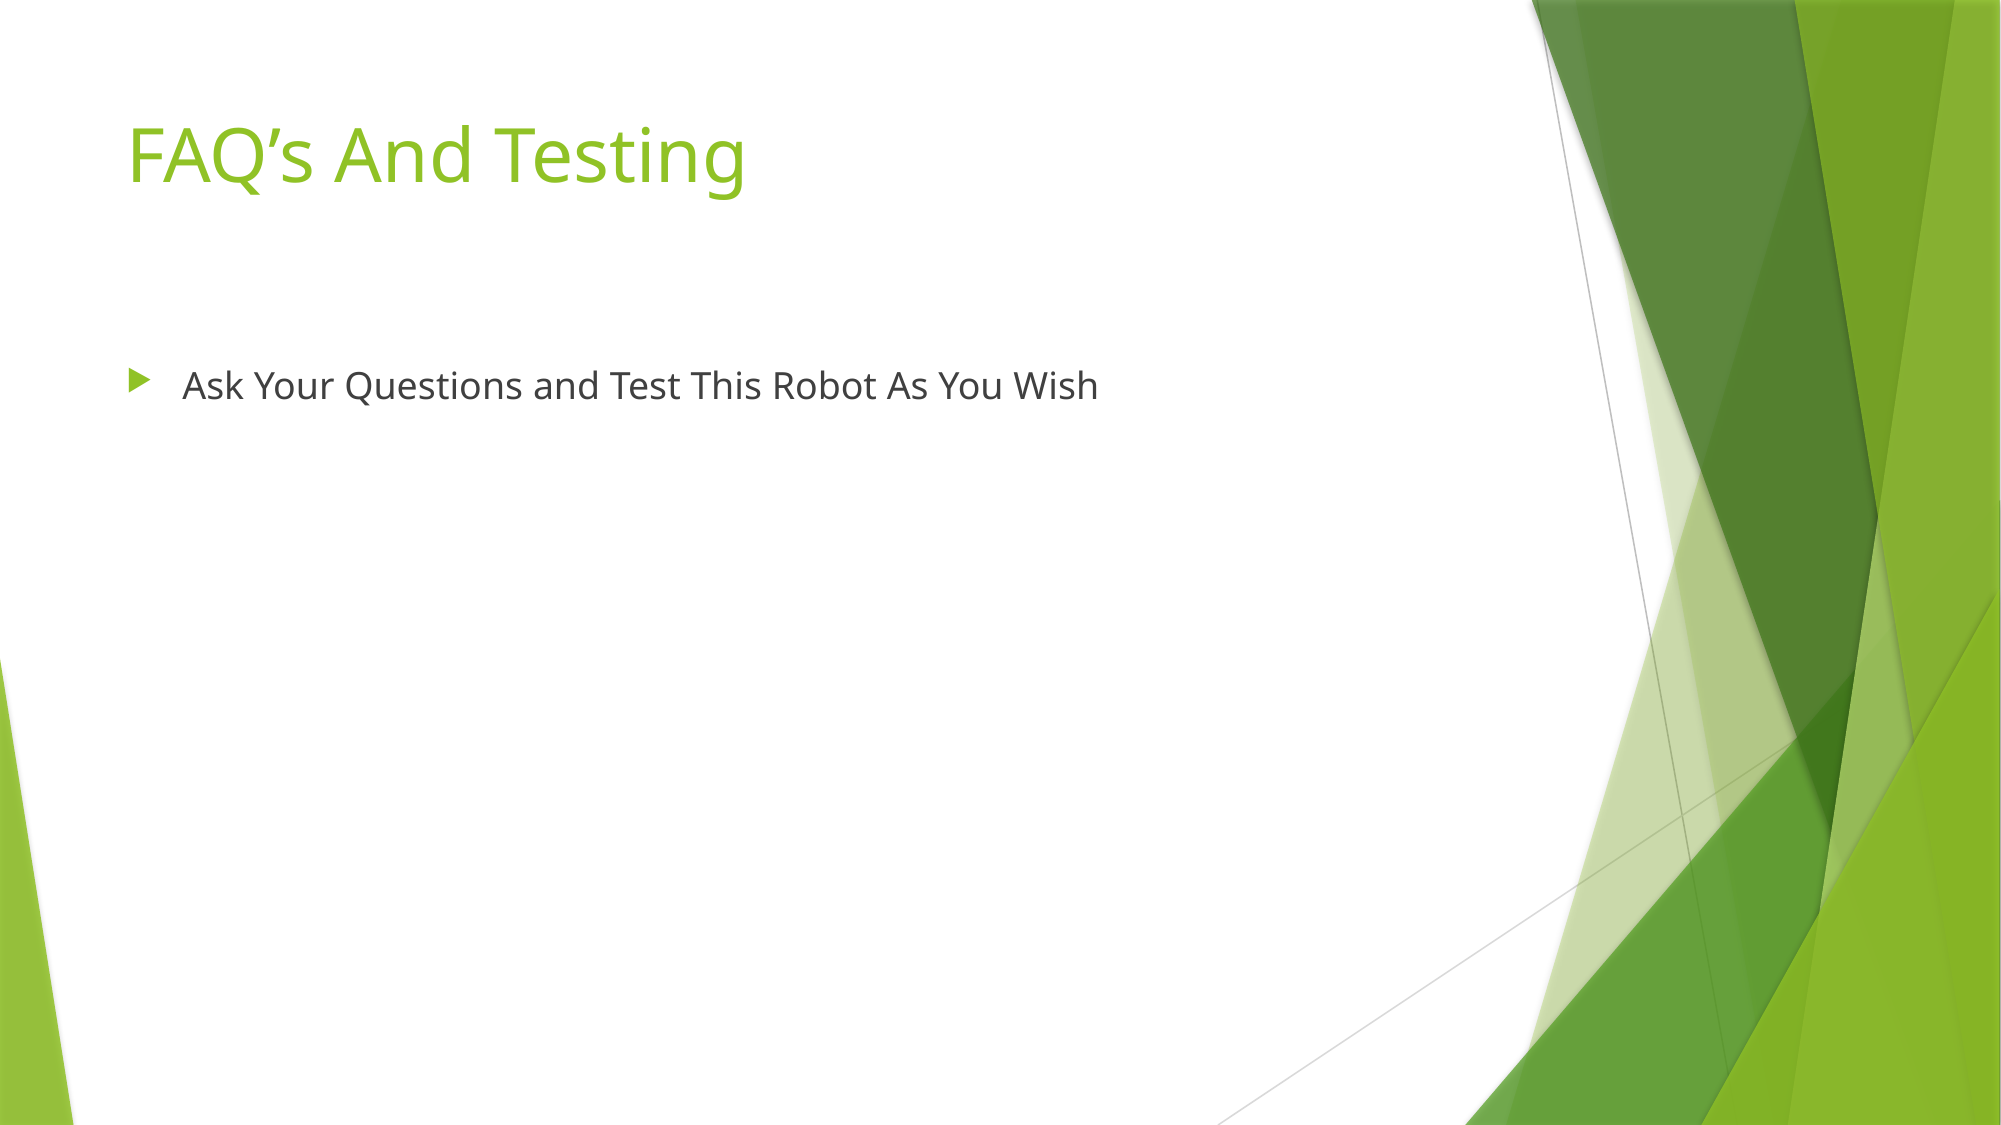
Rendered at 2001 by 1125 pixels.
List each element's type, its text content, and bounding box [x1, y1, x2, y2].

list Ask Your Questions and Test This Robot As You Wish [111, 354, 1522, 992]
title FAQ’s And Testing [111, 99, 1522, 317]
